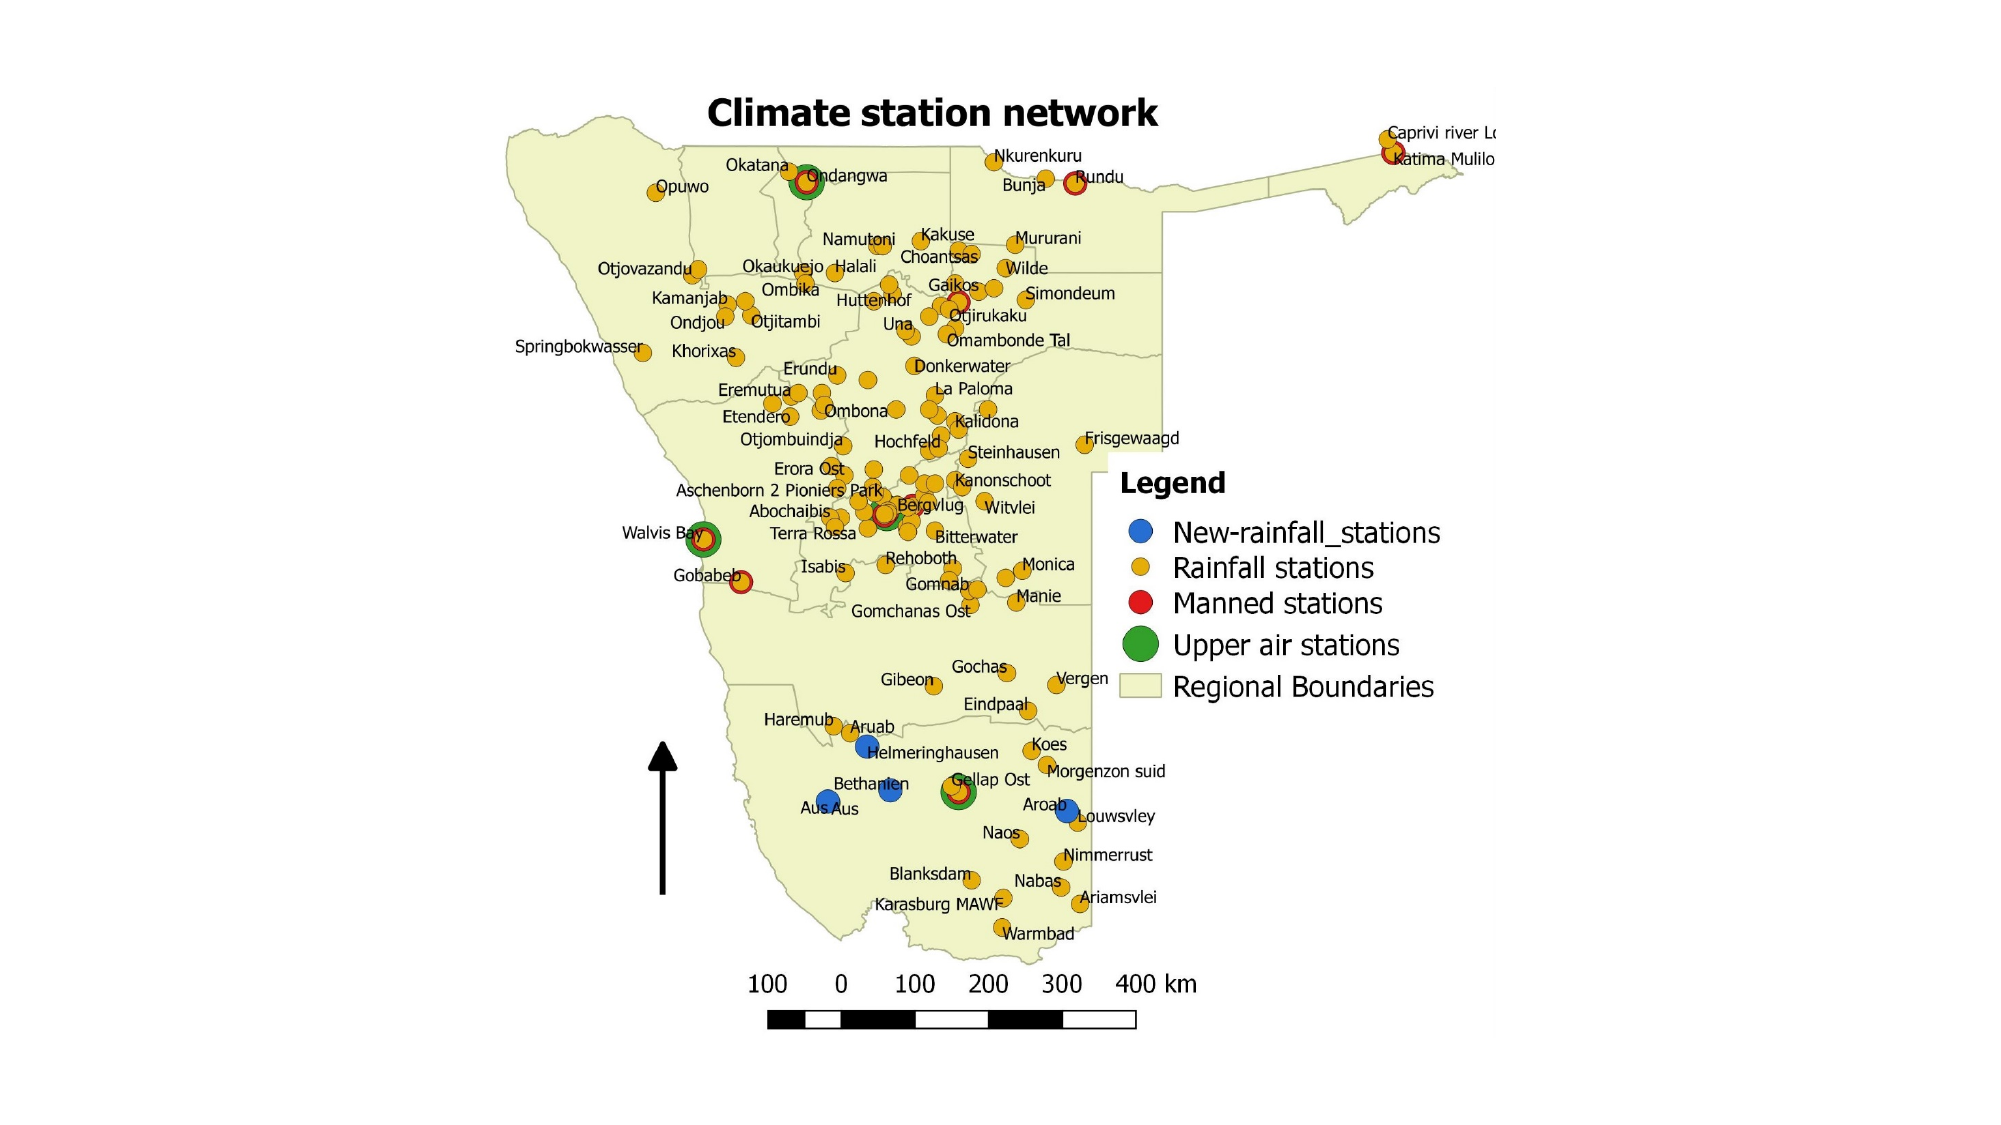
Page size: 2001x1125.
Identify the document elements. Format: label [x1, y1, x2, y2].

picture [504, 87, 1496, 1038]
